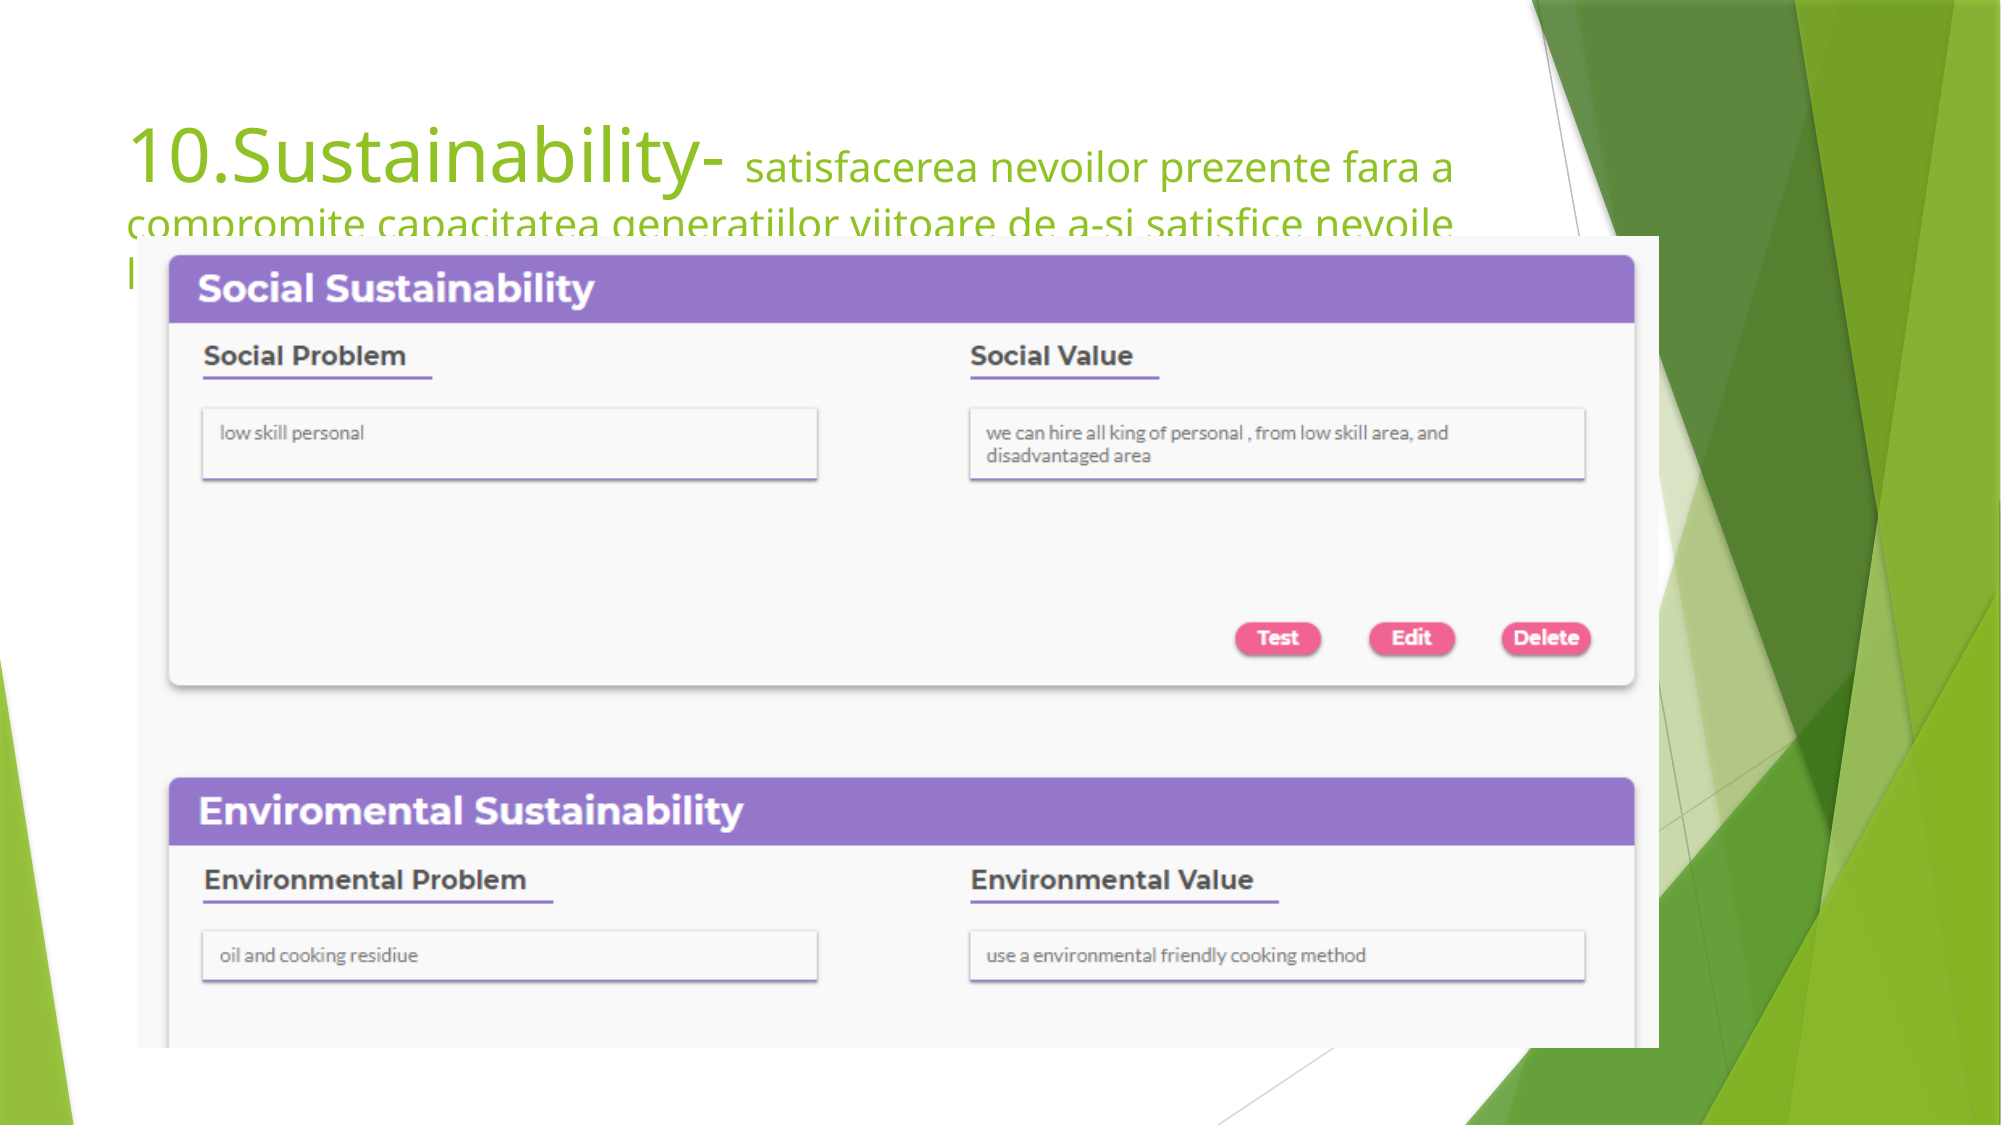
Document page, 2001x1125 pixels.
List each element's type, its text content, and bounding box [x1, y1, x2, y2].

title 10.Sustainability- satisfacerea nevoilor prezente fara a compromite capacitatea generatiilor viitoare de a-si satisfice nevoile lor . [111, 99, 1522, 317]
picture [136, 236, 1660, 1048]
